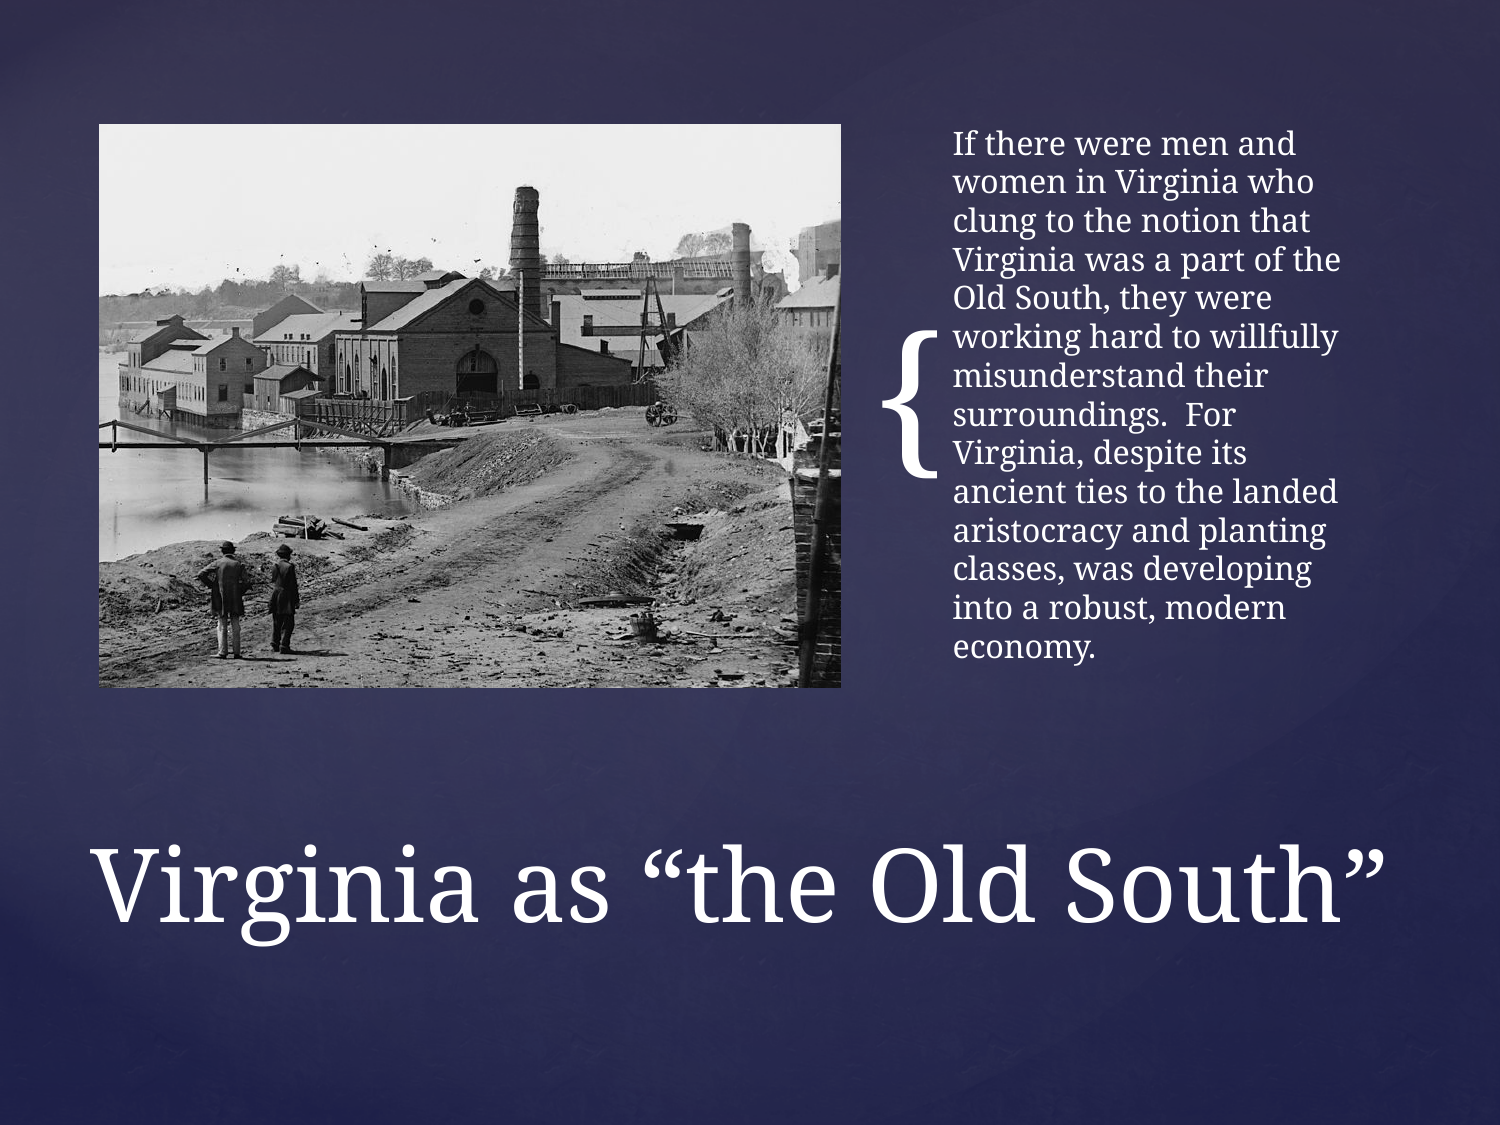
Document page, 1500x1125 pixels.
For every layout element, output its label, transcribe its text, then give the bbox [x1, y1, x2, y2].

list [99, 124, 842, 688]
title Virginia as “the Old South” [75, 800, 1425, 950]
list If there were men and women in Virginia who clung to the notion that Virginia was a part of the Old South, they were working hard to willfully misunderstand their surroundings. For Virginia, despite its ancient ties to the landed aristocracy and planting classes, was developing into a robust, modern economy. [937, 112, 1363, 675]
